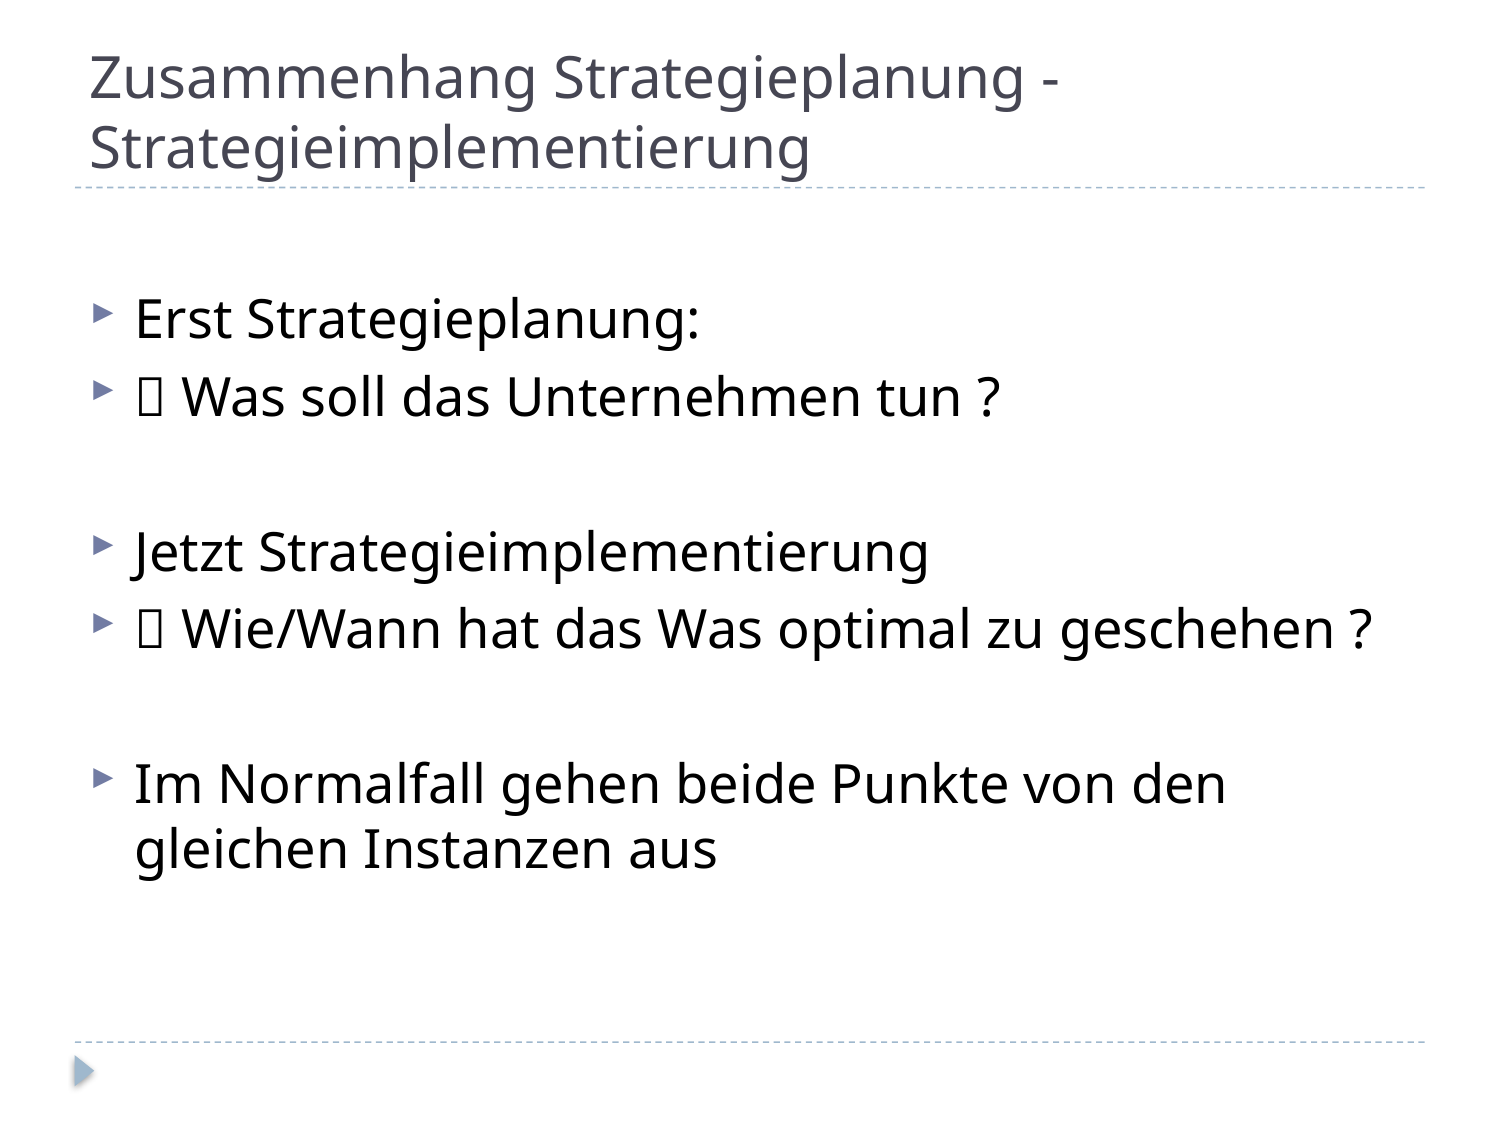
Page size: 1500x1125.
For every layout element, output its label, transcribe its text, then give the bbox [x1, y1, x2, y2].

title Zusammenhang Strategieplanung - Strategieimplementierung [75, 24, 1425, 188]
list Erst Strategieplanung:  Was soll das Unternehmen tun ? Jetzt Strategieimplementierung  Wie/Wann hat das Was optimal zu geschehen ? Im Normalfall gehen beide Punkte von den gleichen Instanzen aus [75, 200, 1425, 1006]
